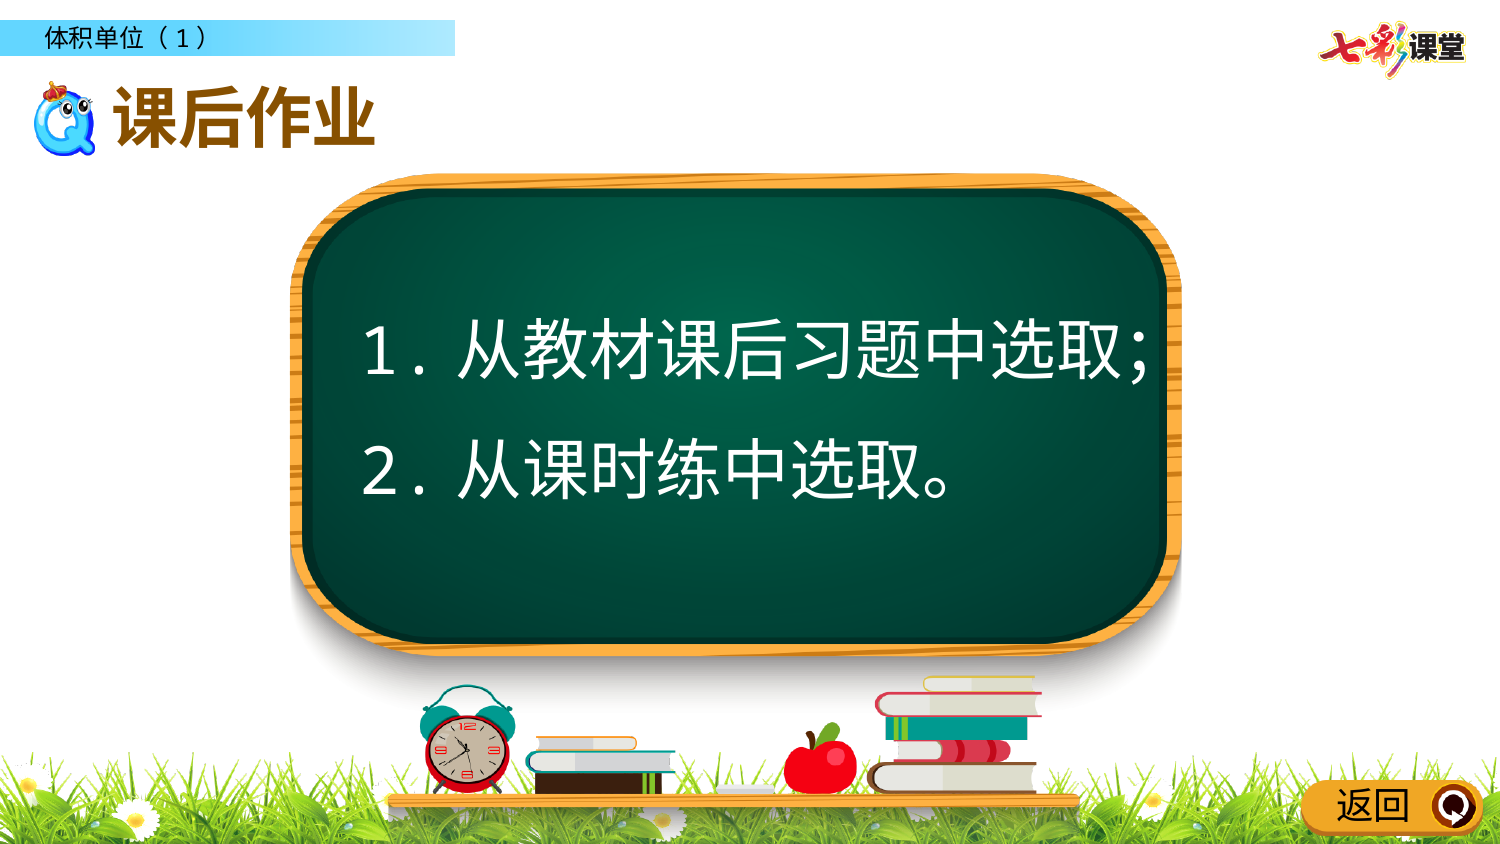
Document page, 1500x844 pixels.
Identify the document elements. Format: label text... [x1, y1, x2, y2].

picture [34, 80, 96, 157]
picture [1316, 20, 1468, 80]
picture [0, 173, 1500, 844]
text_box 课后作业 [100, 69, 404, 161]
